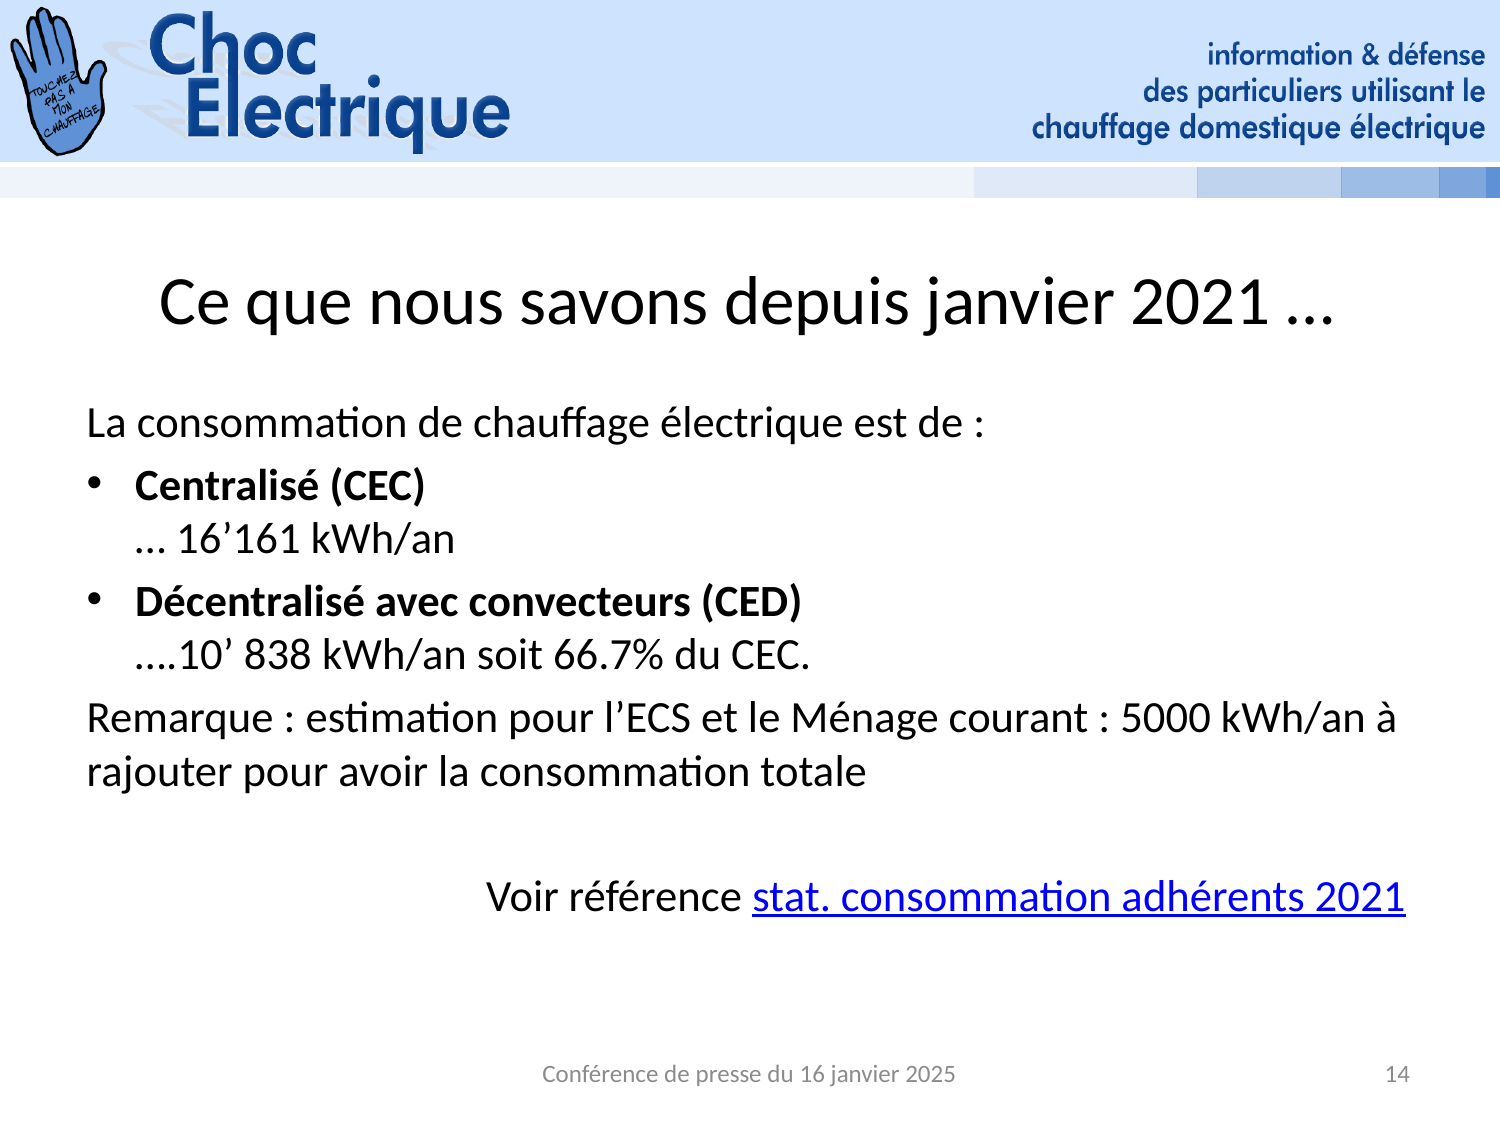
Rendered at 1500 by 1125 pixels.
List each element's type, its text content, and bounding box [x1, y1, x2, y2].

title Ce que nous savons depuis janvier 2021 … [71, 220, 1422, 374]
list La consommation de chauffage électrique est de : Centralisé (CEC) … 16’161 kWh/an Décentralisé avec convecteurs (CED) ….10’ 838 kWh/an soit 66.7% du CEC. Remarque : estimation pour l’ECS et le Ménage courant : 5000 kWh/an à rajouter pour avoir la consommation totale Voir référence stat. consommation adhérents 2021 [71, 385, 1422, 934]
slide_number 14 [1074, 1042, 1425, 1103]
footer Conférence de presse du 16 janvier 2025 [512, 1042, 988, 1103]
picture [0, 0, 1500, 210]
